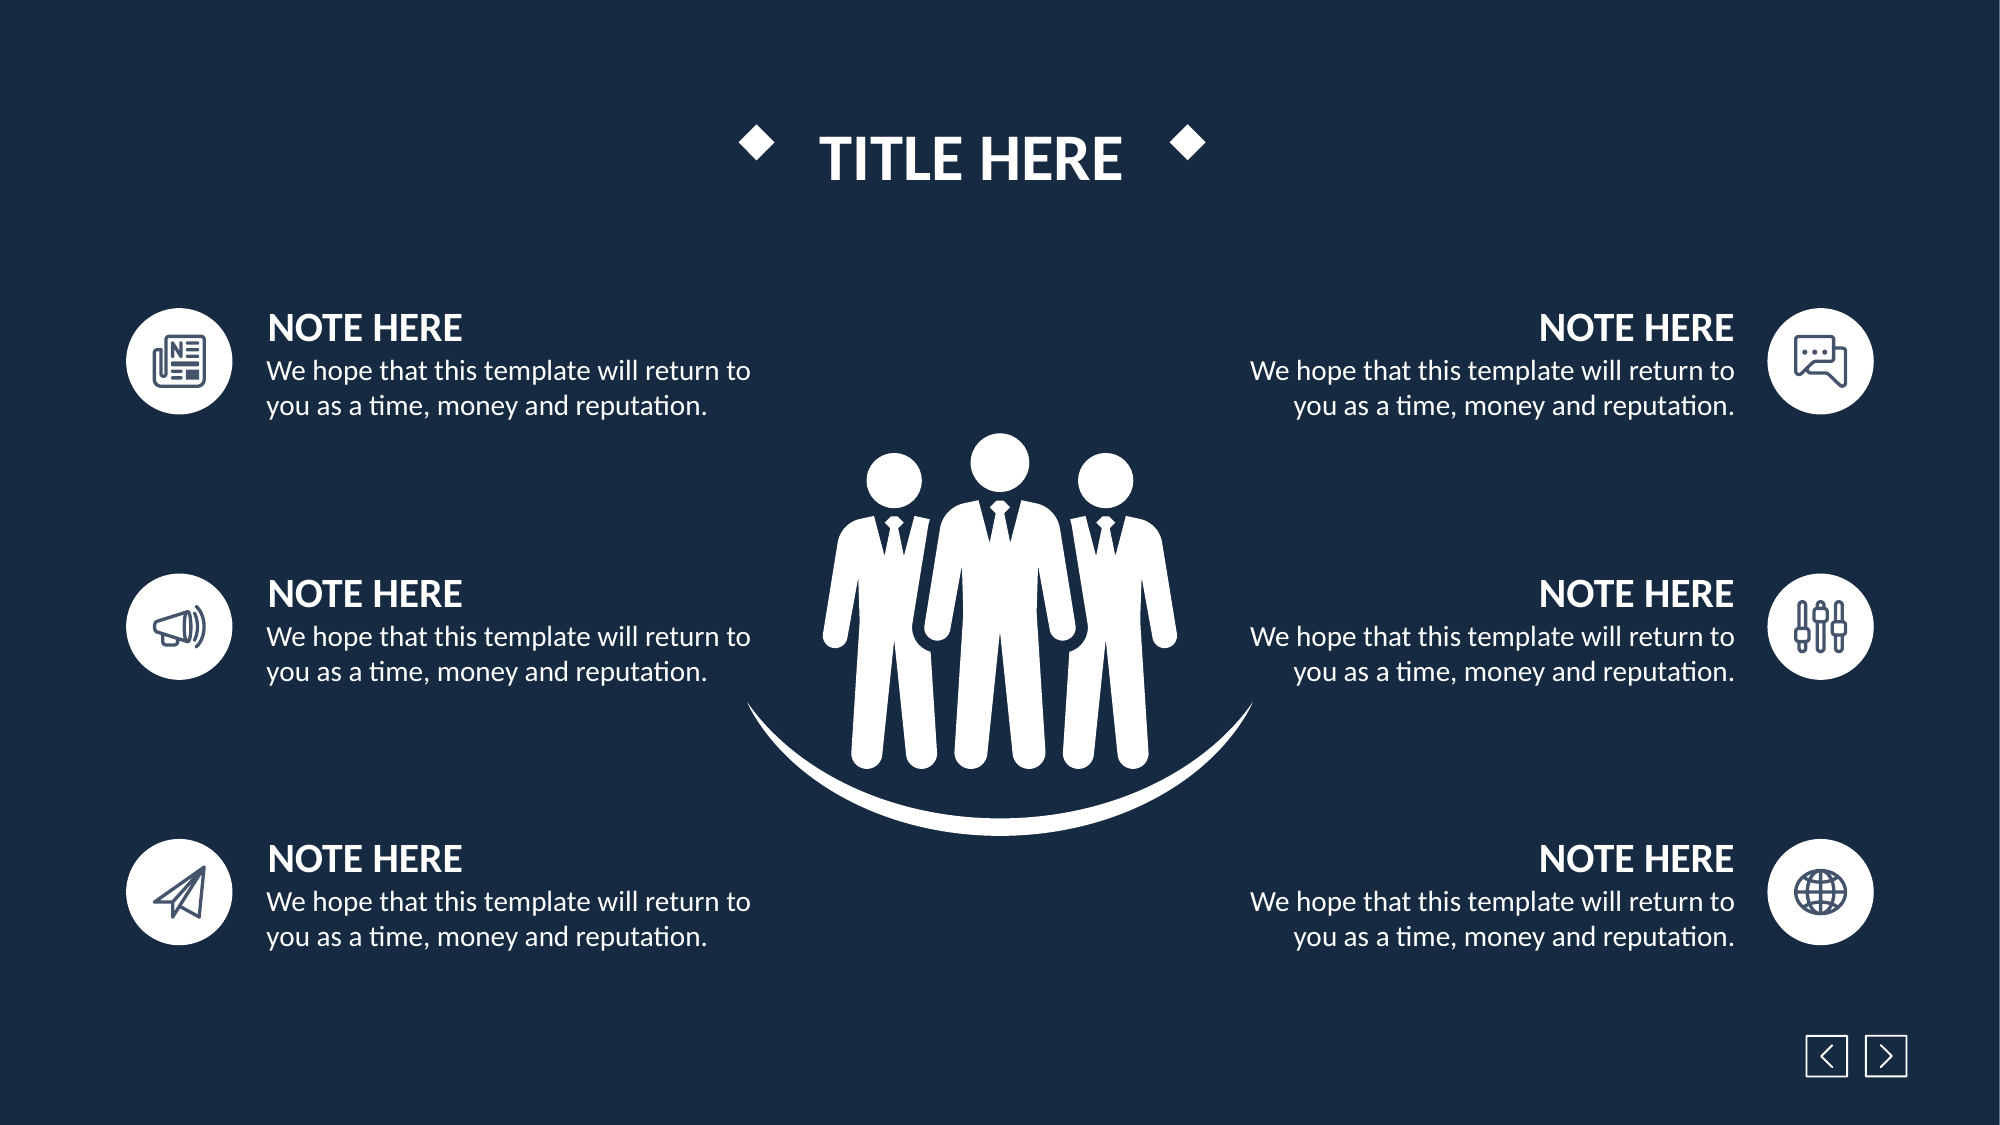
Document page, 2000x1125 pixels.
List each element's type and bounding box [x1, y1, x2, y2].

text_box [1205, 557, 1751, 696]
text_box [738, 90, 1206, 203]
text_box [1205, 823, 1751, 962]
text_box [1767, 838, 1874, 946]
text_box [1205, 292, 1751, 431]
text_box [822, 433, 1178, 770]
text_box [1805, 1034, 1908, 1078]
text_box [748, 705, 1252, 836]
text_box [251, 823, 797, 962]
text_box [125, 573, 233, 681]
text_box [251, 292, 797, 431]
text_box [125, 307, 233, 415]
text_box [1767, 307, 1874, 415]
text_box [251, 557, 797, 696]
text_box [1767, 573, 1874, 681]
text_box [125, 838, 233, 946]
